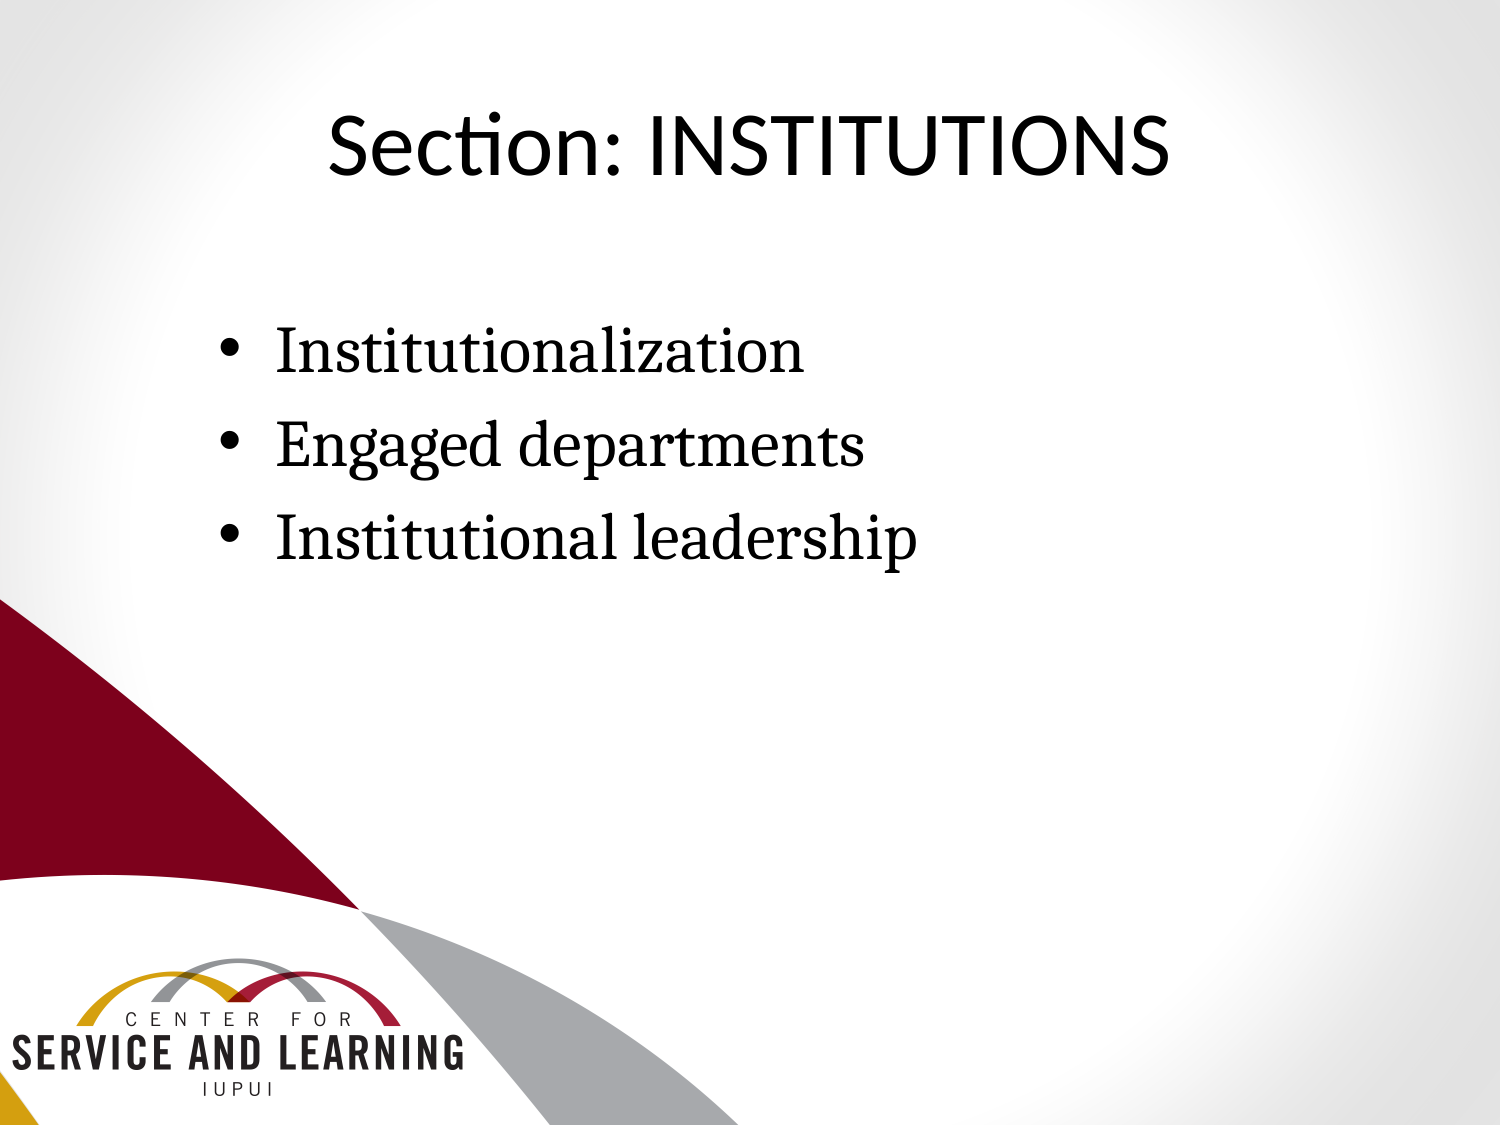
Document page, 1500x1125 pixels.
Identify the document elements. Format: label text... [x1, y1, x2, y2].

title Section: INSTITUTIONS [75, 45, 1425, 233]
list Institutionalization Engaged departments Institutional leadership [203, 298, 1360, 783]
picture [0, 0, 1500, 1125]
